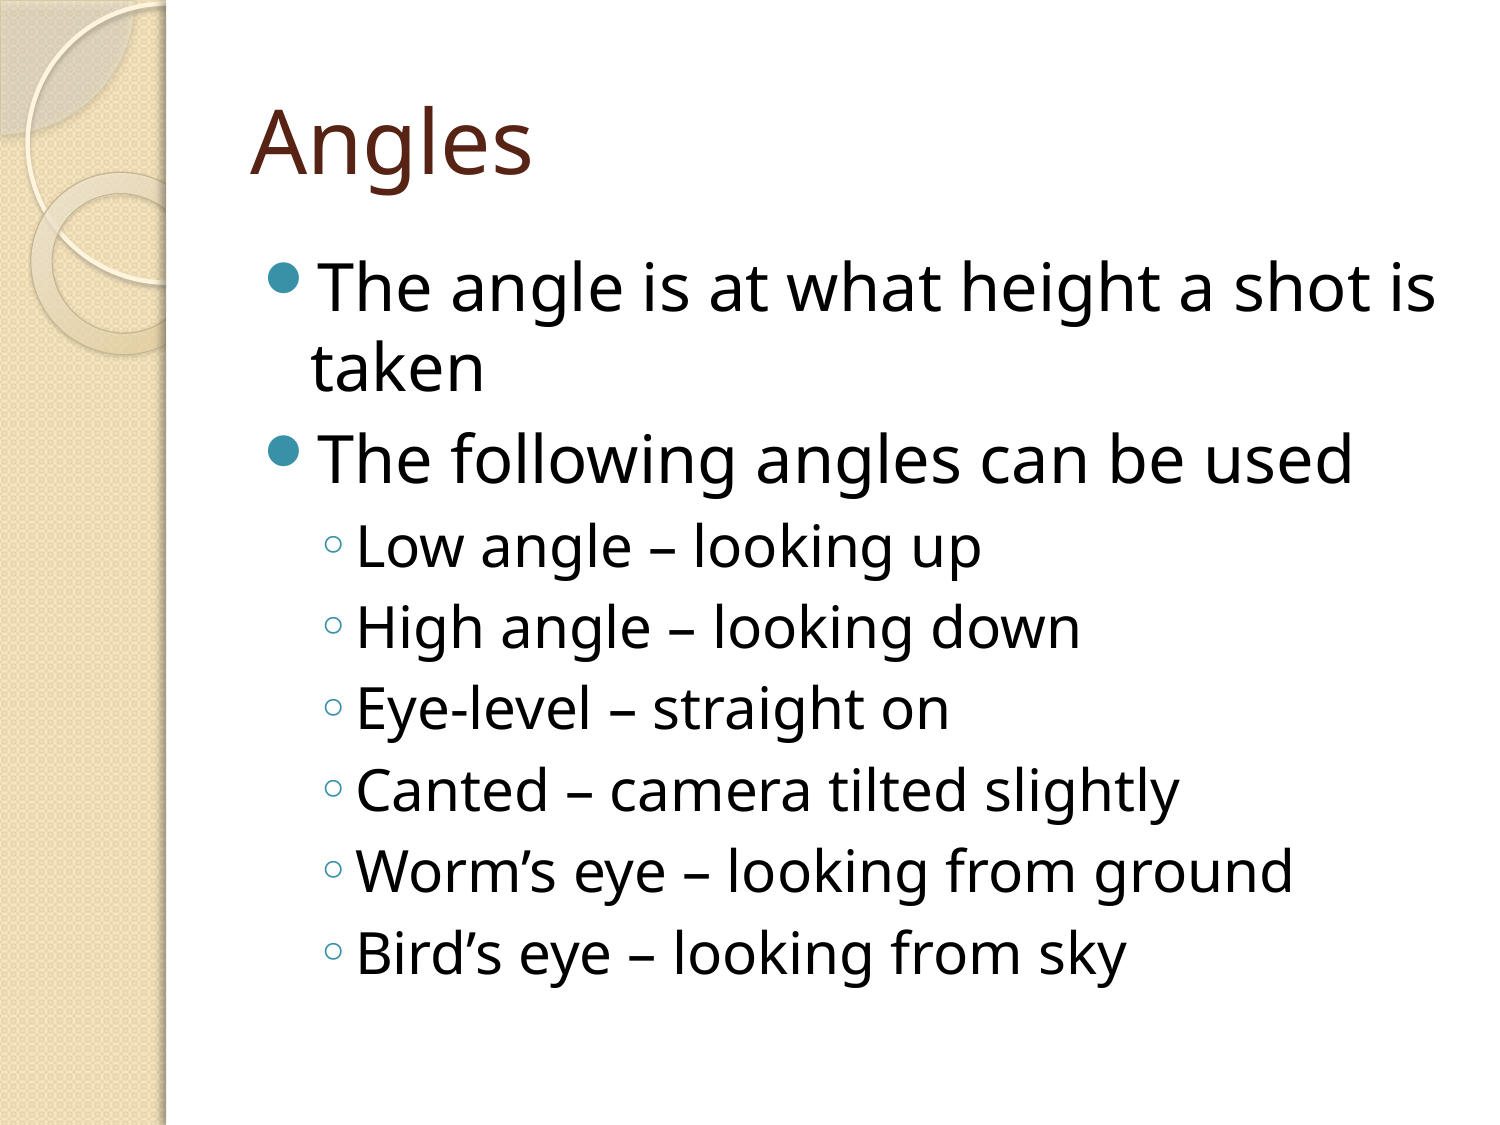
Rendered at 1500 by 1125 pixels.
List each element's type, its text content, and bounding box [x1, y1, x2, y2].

title Angles [235, 45, 1466, 233]
list The angle is at what height a shot is taken The following angles can be used Low angle – looking up High angle – looking down Eye-level – straight on Canted – camera tilted slightly Worm’s eye – looking from ground Bird’s eye – looking from sky [235, 237, 1466, 1025]
